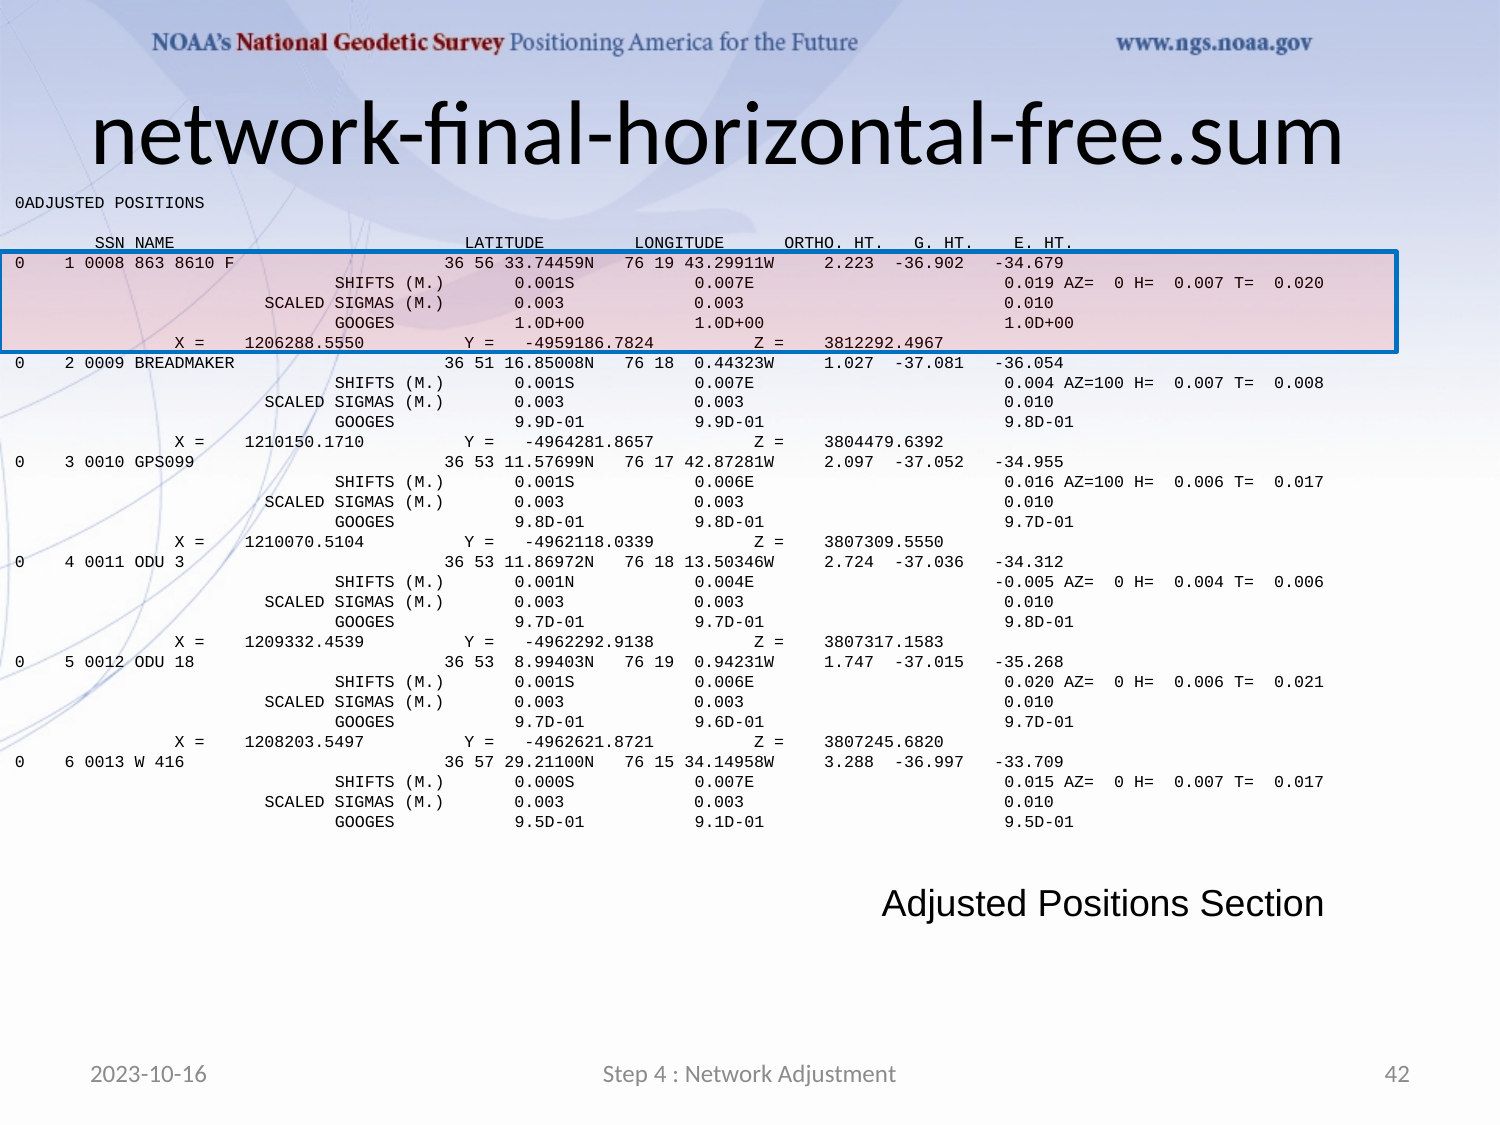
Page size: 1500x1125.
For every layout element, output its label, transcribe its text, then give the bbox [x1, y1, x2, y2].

title network-final-horizontal-free.sum [74, 74, 1426, 181]
slide_number 42 [1074, 1042, 1425, 1103]
text_box [0, 249, 1399, 354]
text_box 0ADJUSTED POSITIONS SSN NAME LATITUDE LONGITUDE ORTHO. HT. G. HT. E. HT. 0 1 0008 863 8610 F 36 56 33.74459N 76 19 43.29911W 2.223 -36.902 -34.679 SHIFTS (M.) 0.001S 0.007E 0.019 AZ= 0 H= 0.007 T= 0.020 SCALED SIGMAS (M.) 0.003 0.003 0.010 GOOGES 1.0D+00 1.0D+00 1.0D+00 X = 1206288.5550 Y = -4959186.7824 Z = 3812292.4967 0 2 0009 BREADMAKER 36 51 16.85008N 76 18 0.44323W 1.027 -37.081 -36.054 SHIFTS (M.) 0.001S 0.007E 0.004 AZ=100 H= 0.007 T= 0.008 SCALED SIGMAS (M.) 0.003 0.003 0.010 GOOGES 9.9D-01 9.9D-01 9.8D-01 X = 1210150.1710 Y = -4964281.8657 Z = 3804479.6392 0 3 0010 GPS099 36 53 11.57699N 76 17 42.87281W 2.097 -37.052 -34.955 SHIFTS (M.) 0.001S 0.006E 0.016 AZ=100 H= 0.006 T= 0.017 SCALED SIGMAS (M.) 0.003 0.003 0.010 GOOGES 9.8D-01 9.8D-01 9.7D-01 X = 1210070.5104 Y = -4962118.0339 Z = 3807309.5550 0 4 0011 ODU 3 36 53 11.86972N 76 18 13.50346W 2.724 -37.036 -34.312 SHIFTS (M.) 0.001N 0.004E -0.005 AZ= 0 H= 0.004 T= 0.006 SCALED SIGMAS (M.) 0.003 0.003 0.010 GOOGES 9.7D-01 9.7D-01 9.8D-01 X = 1209332.4539 Y = -4962292.9138 Z = 3807317.1583 0 5 0012 ODU 18 36 53 8.99403N 76 19 0.94231W 1.747 -37.015 -35.268 SHIFTS (M.) 0.001S 0.006E 0.020 AZ= 0 H= 0.006 T= 0.021 SCALED SIGMAS (M.) 0.003 0.003 0.010 GOOGES 9.7D-01 9.6D-01 9.7D-01 X = 1208203.5497 Y = -4962621.8721 Z = 3807245.6820 0 6 0013 W 416 36 57 29.21100N 76 15 34.14958W 3.288 -36.997 -33.709 SHIFTS (M.) 0.000S 0.007E 0.015 AZ= 0 H= 0.007 T= 0.017 SCALED SIGMAS (M.) 0.003 0.003 0.010 GOOGES 9.5D-01 9.1D-01 9.5D-01 [0, 184, 1500, 858]
picture [0, 0, 1500, 184]
picture [0, 858, 1500, 1125]
text_box Adjusted Positions Section [866, 871, 1340, 932]
footer Step 4 : Network Adjustment [512, 1042, 988, 1103]
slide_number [75, 1042, 425, 1103]
